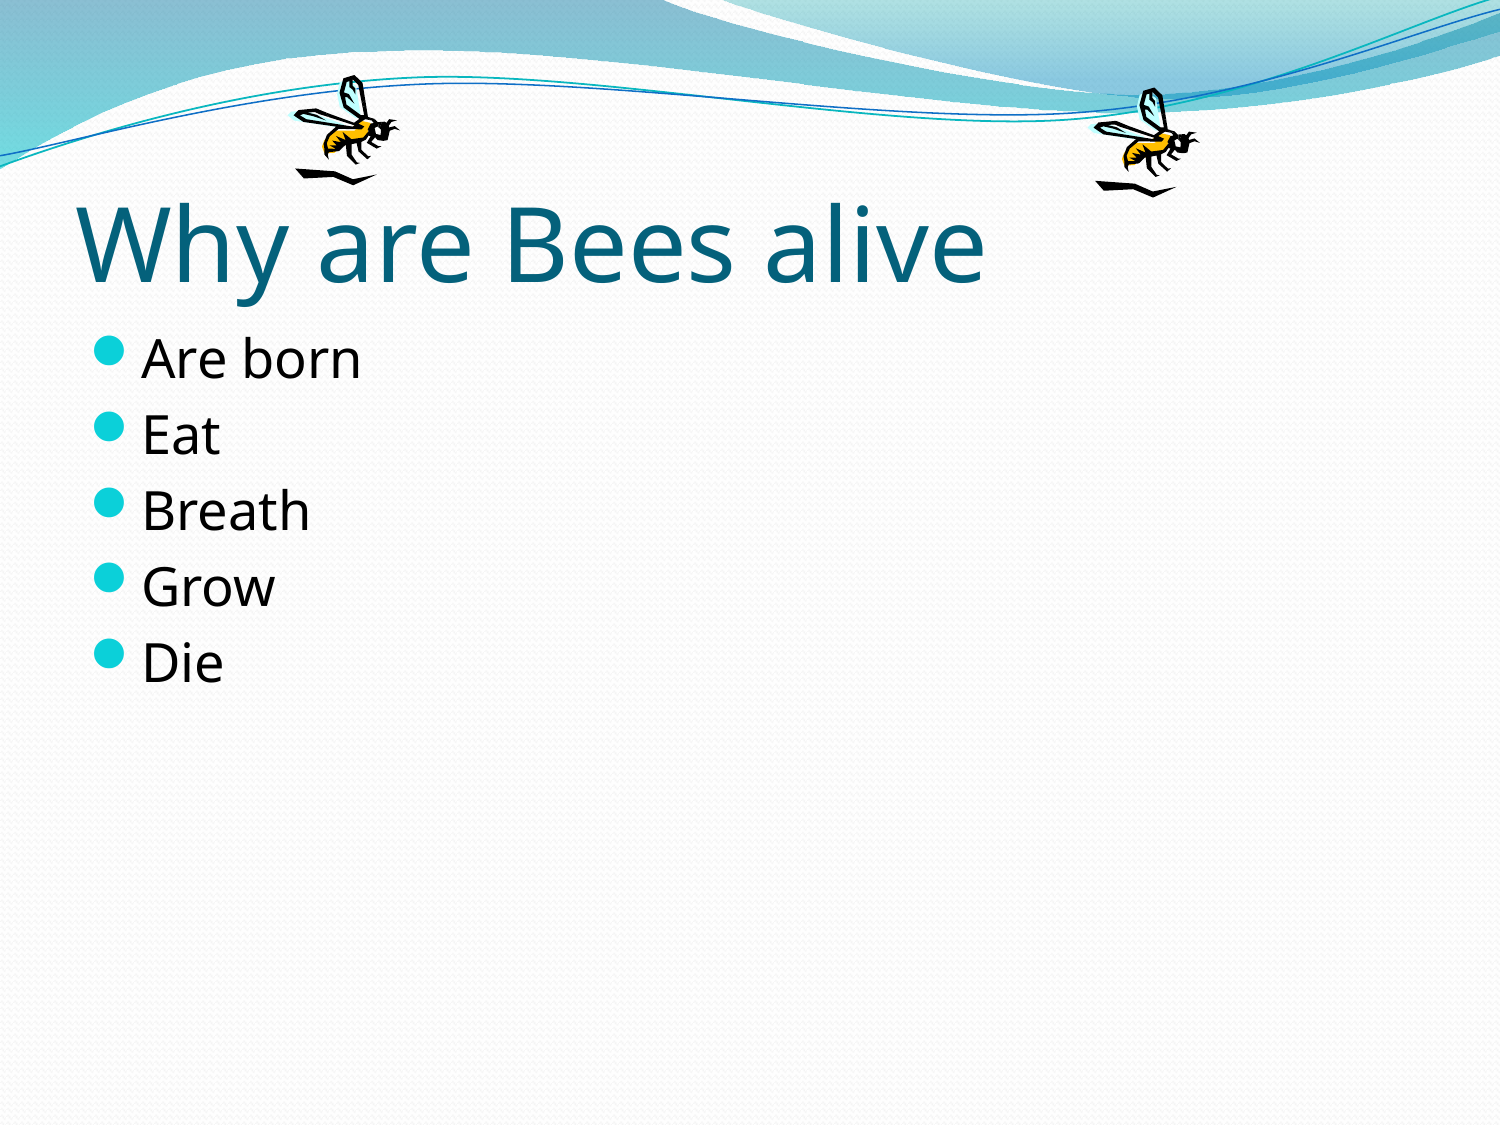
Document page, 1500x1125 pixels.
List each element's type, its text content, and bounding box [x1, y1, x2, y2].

picture [287, 74, 401, 186]
picture [1087, 87, 1201, 198]
list Are born Eat Breath Grow Die [75, 317, 1425, 1038]
title Why are Bees alive [75, 115, 1425, 303]
